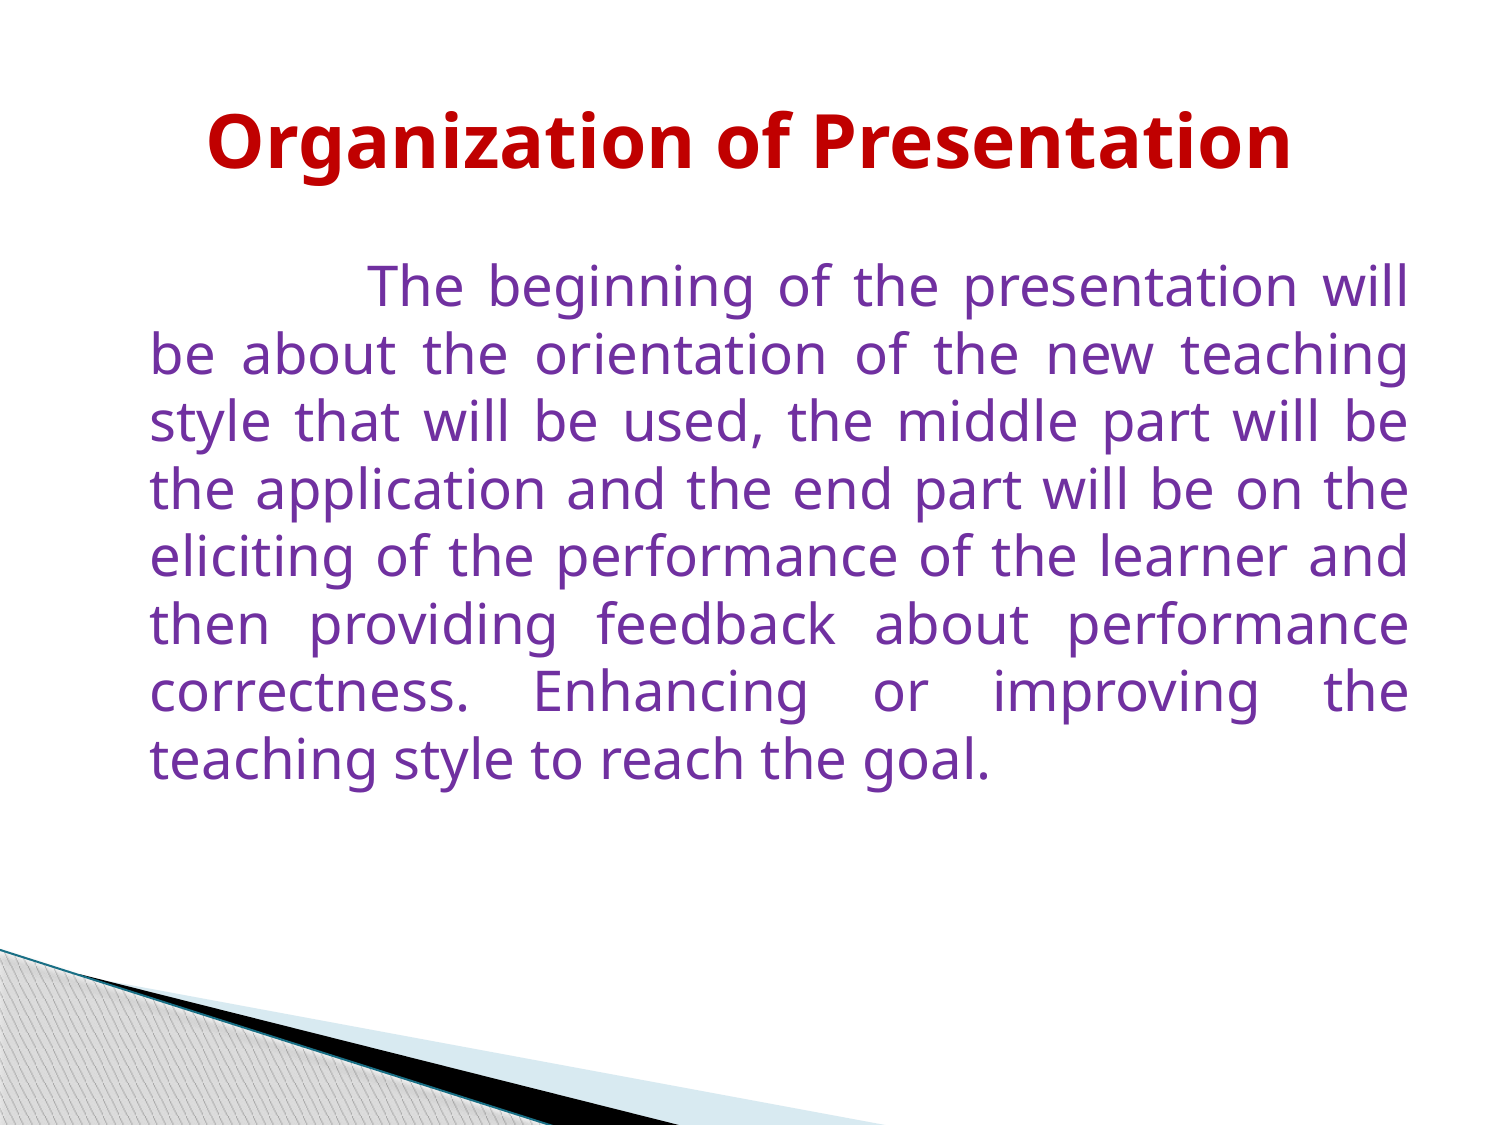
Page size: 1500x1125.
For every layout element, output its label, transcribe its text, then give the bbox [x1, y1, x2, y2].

title Organization of Presentation [75, 45, 1425, 233]
list The beginning of the presentation will be about the orientation of the new teaching style that will be used, the middle part will be the application and the end part will be on the eliciting of the performance of the learner and then providing feedback about performance correctness. Enhancing or improving the teaching style to reach the goal. [75, 243, 1425, 986]
